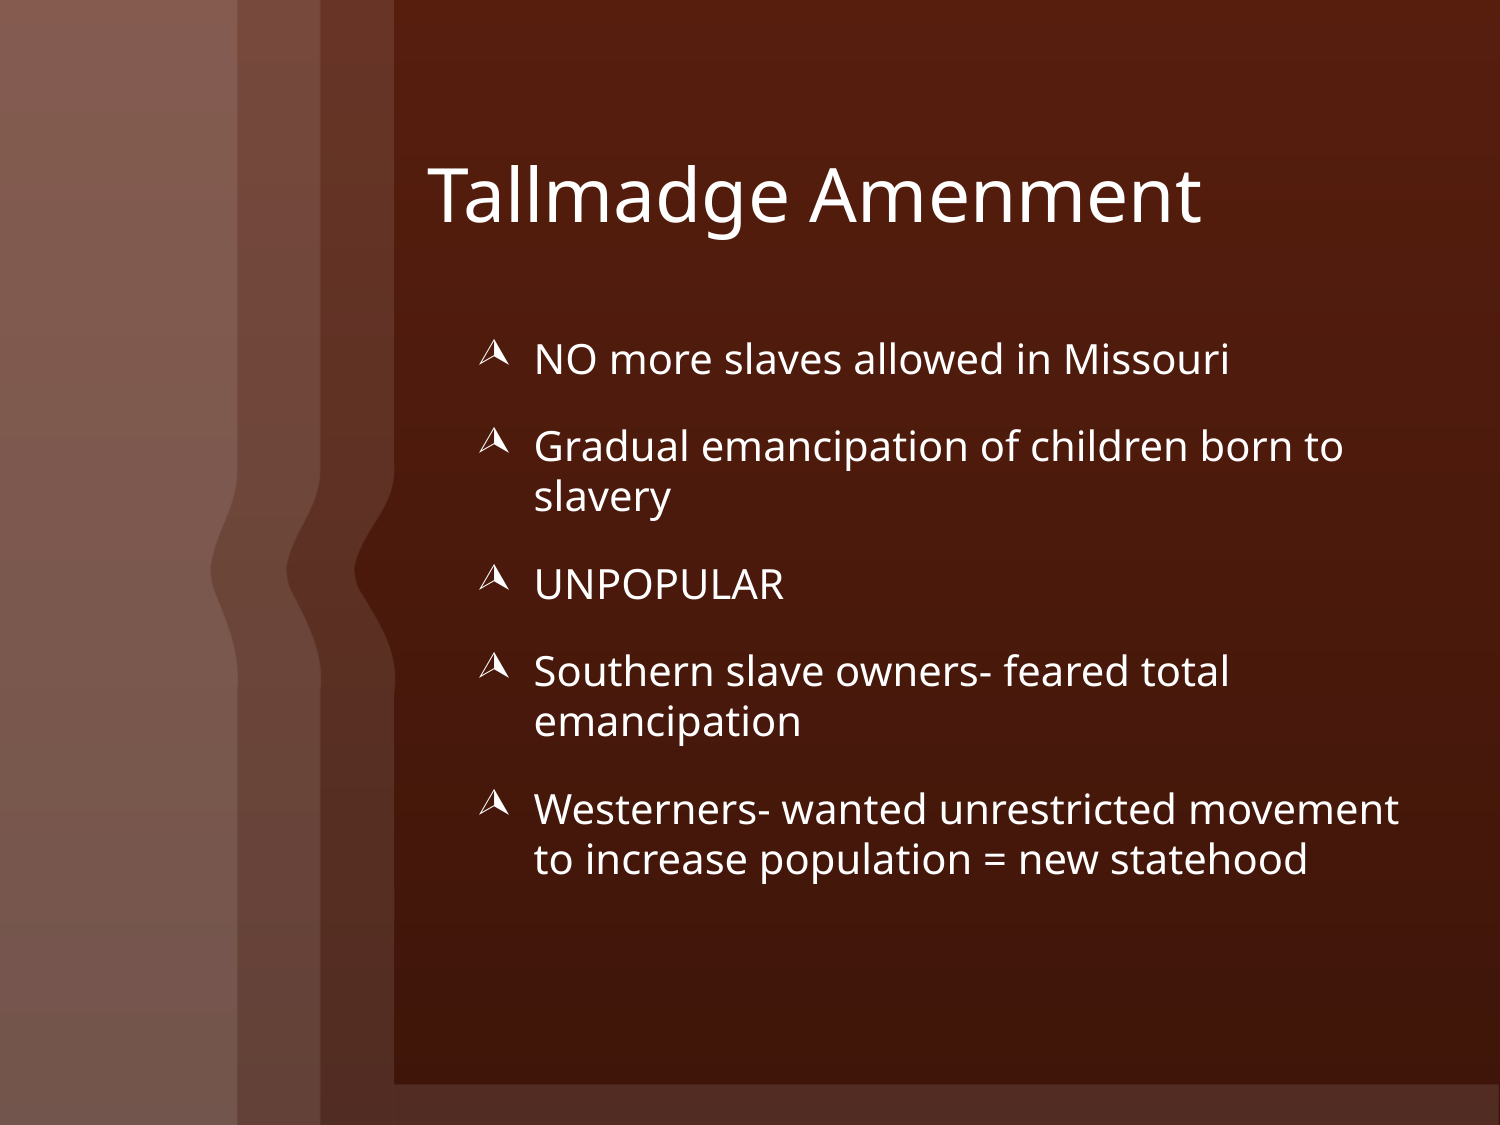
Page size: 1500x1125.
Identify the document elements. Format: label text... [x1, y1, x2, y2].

picture [0, 0, 1500, 1125]
list NO more slaves allowed in Missouri Gradual emancipation of children born to slavery UNPOPULAR Southern slave owners- feared total emancipation Westerners- wanted unrestricted movement to increase population = new statehood [462, 324, 1425, 1000]
title Tallmadge Amenment [412, 57, 1425, 246]
